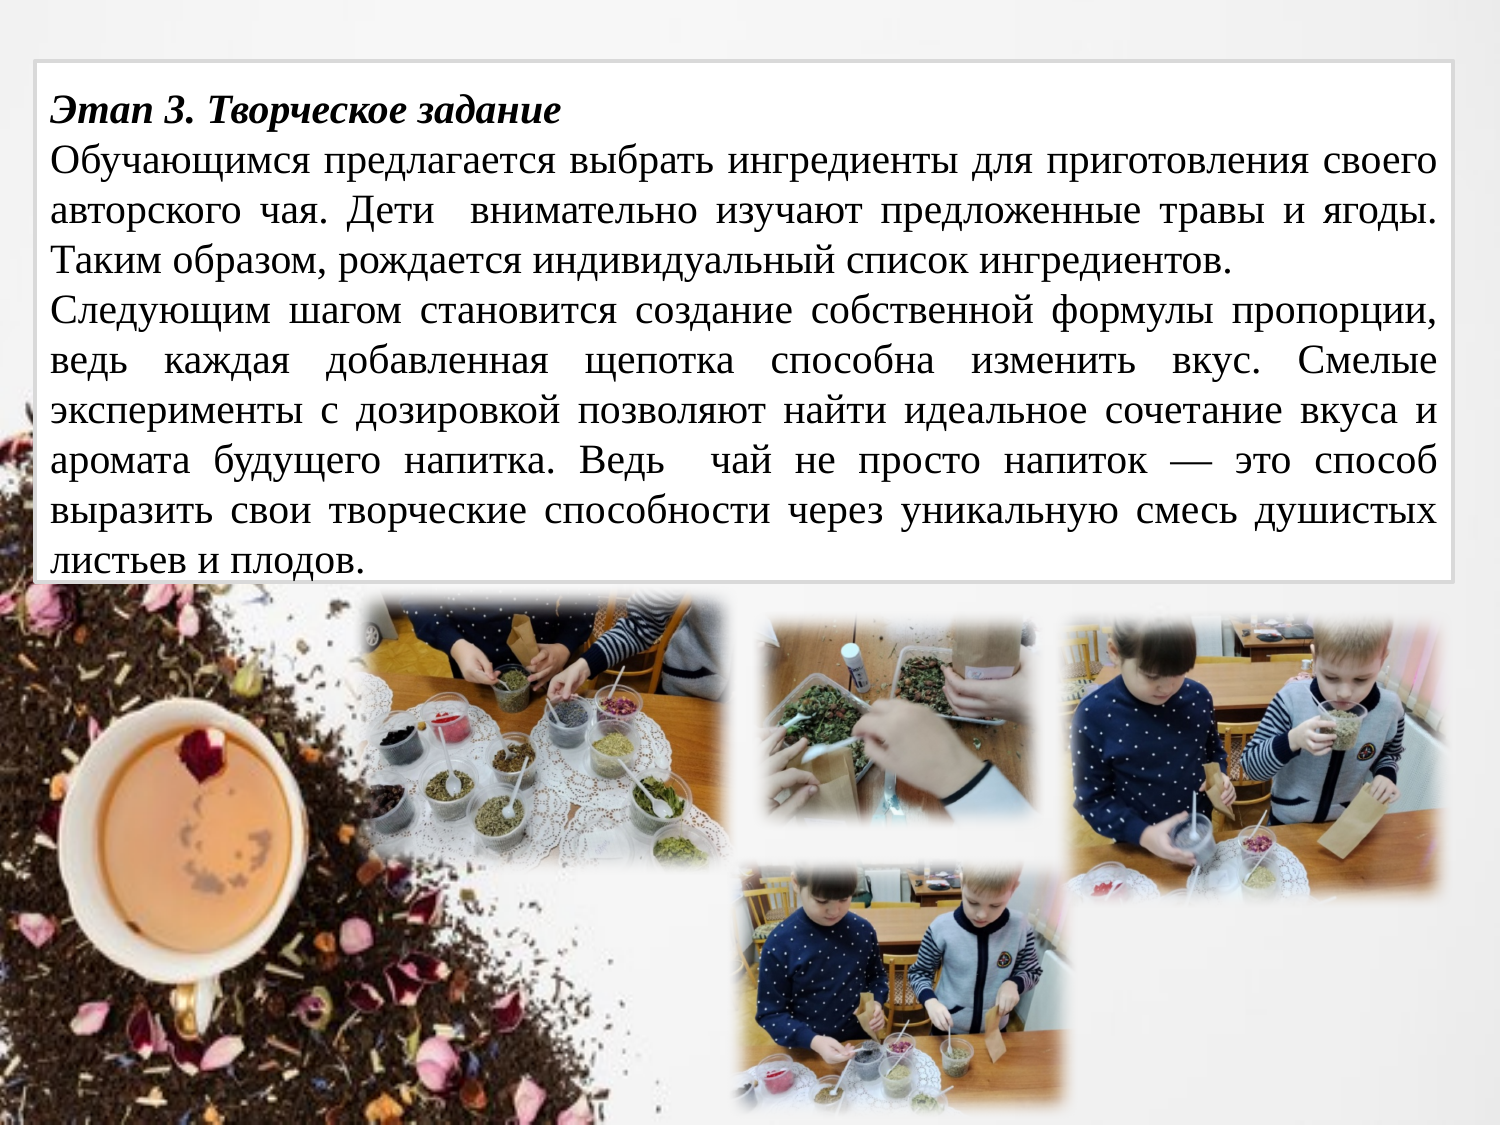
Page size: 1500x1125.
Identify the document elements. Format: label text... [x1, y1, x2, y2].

text_box Этап 3. Творческое задание Обучающимся предлагается выбрать ингредиенты для приготовления своего авторского чая. Дети внимательно изучают предложенные травы и ягоды. Таким образом, рождается индивидуальный список ингредиентов. Следующим шагом становится создание собственной формулы пропорции, ведь каждая добавленная щепотка способна изменить вкус. Смелые эксперименты с дозировкой позволяют найти идеальное сочетание вкуса и аромата будущего напитка. Ведь чай не просто напиток — это способ выразить свои творческие способности через уникальную смесь душистых листьев и плодов. [33, 59, 1455, 584]
picture [0, 0, 1500, 1125]
